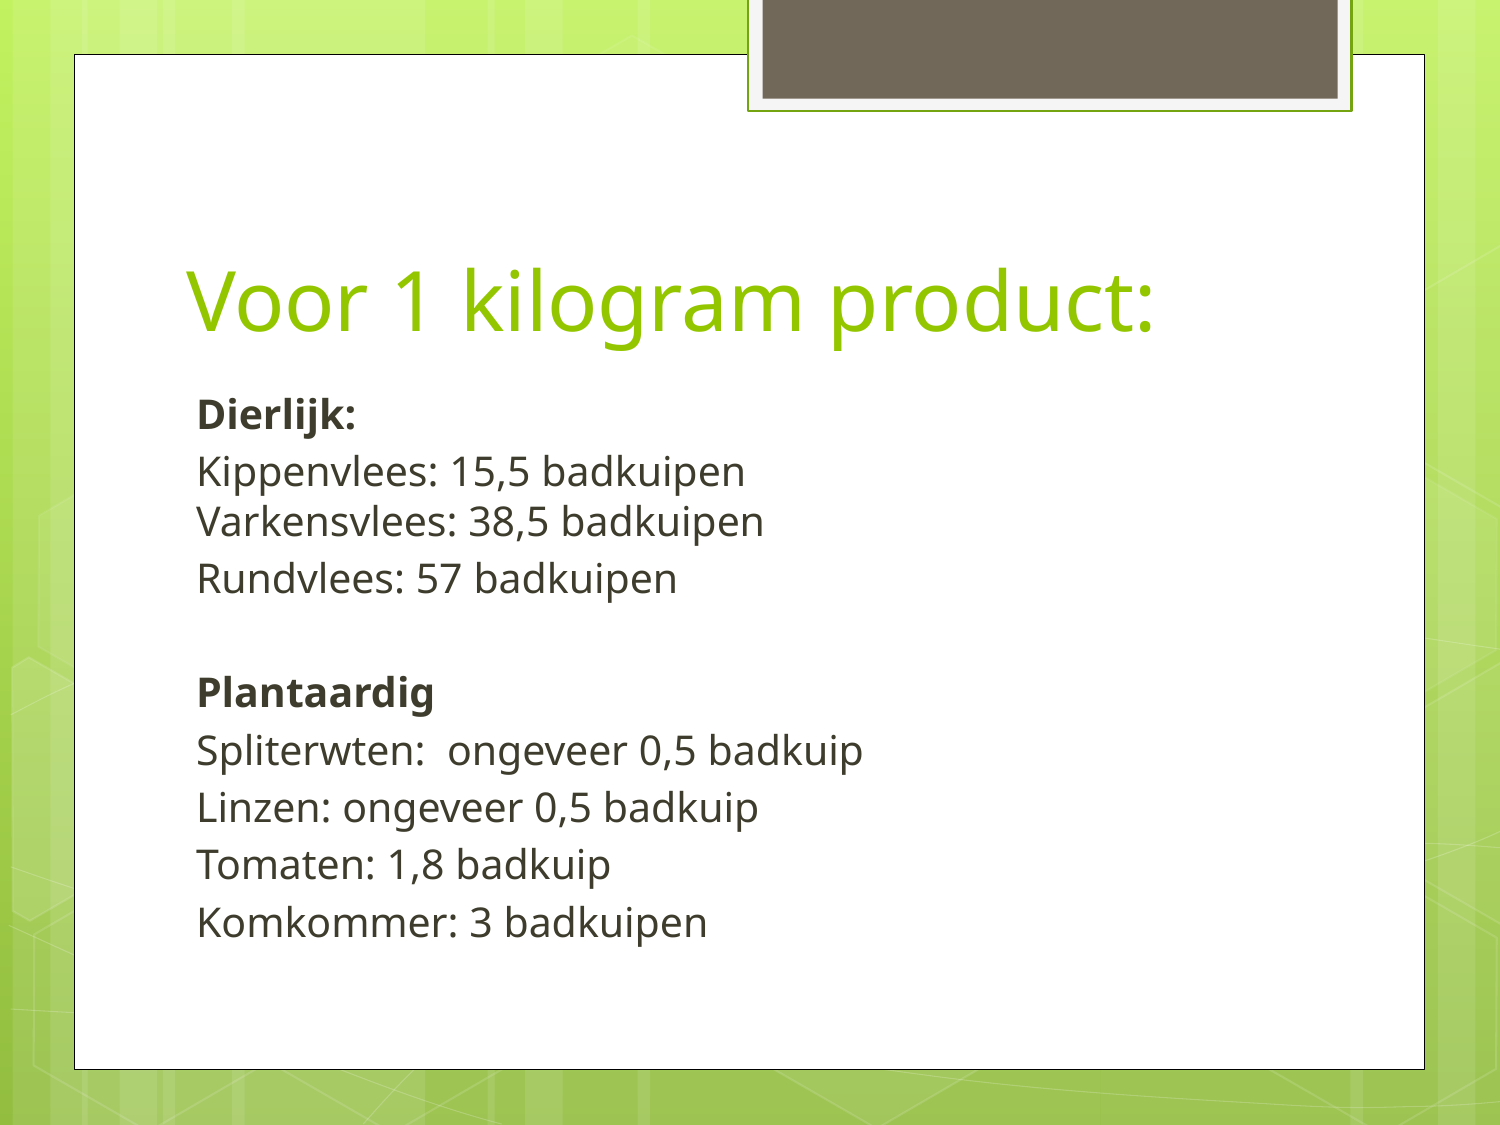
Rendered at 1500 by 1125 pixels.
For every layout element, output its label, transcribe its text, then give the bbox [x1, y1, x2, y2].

title Voor 1 kilogram product: [171, 168, 1324, 357]
list Dierlijk: Kippenvlees: 15,5 badkuipen Varkensvlees: 38,5 badkuipen Rundvlees: 57 badkuipen Plantaardig Spliterwten: ongeveer 0,5 badkuip Linzen: ongeveer 0,5 badkuip Tomaten: 1,8 badkuip Komkommer: 3 badkuipen [171, 381, 1283, 957]
